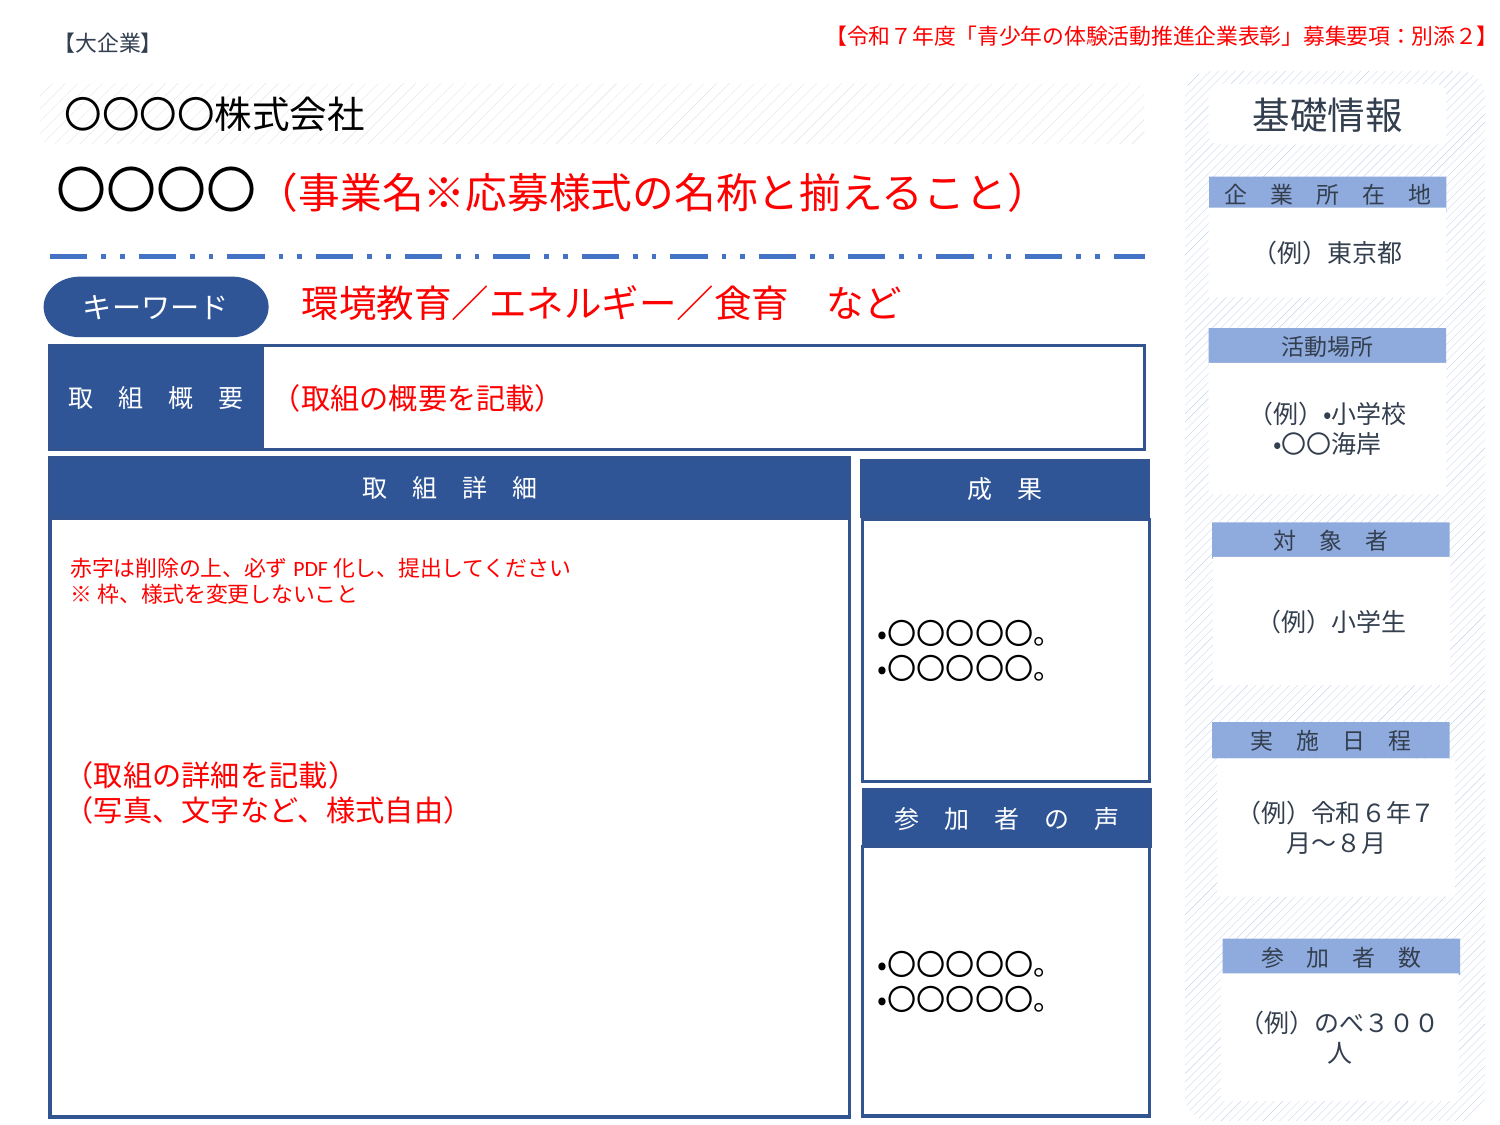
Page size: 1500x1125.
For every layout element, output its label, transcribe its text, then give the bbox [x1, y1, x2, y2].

text_box ・〇〇〇〇〇。 ・〇〇〇〇〇。 [862, 518, 1150, 782]
text_box 取 組 概 要 [49, 344, 263, 450]
text_box 成 果 [861, 459, 1150, 518]
text_box 対 象 者 [1211, 521, 1451, 560]
text_box 環境教育／エネルギー／食育 など [286, 272, 1087, 333]
text_box キーワード [42, 275, 270, 339]
text_box [1183, 70, 1487, 1123]
text_box （例）・小学校 ・〇〇海岸 [1208, 362, 1447, 496]
text_box （例）東京都 [1208, 207, 1447, 298]
text_box （例）のべ３００人 [1220, 972, 1460, 1102]
text_box （例）令和６年７月～８月 [1216, 758, 1456, 898]
text_box 企 業 所 在 地 [1208, 176, 1448, 214]
text_box ・〇〇〇〇〇。 ・〇〇〇〇〇。 [862, 846, 1150, 1117]
text_box [39, 82, 1146, 146]
text_box 参 加 者 数 [1222, 938, 1461, 976]
text_box 赤字は削除の上、必ずPDF化し、提出してください ※枠、様式を変更しないこと [55, 547, 750, 615]
text_box 〇〇〇〇株式会社 [49, 83, 488, 144]
text_box 参 加 者 の 声 [863, 789, 1151, 848]
text_box 【令和７年度「青少年の体験活動推進企業表彰」募集要項：別添２】 [810, 15, 1500, 57]
text_box （例）小学生 [1212, 556, 1451, 686]
text_box 活動場所 [1208, 327, 1447, 362]
text_box （取組の詳細を記載） （写真、文字など、様式自由） [49, 519, 851, 1118]
text_box 実 施 日 程 [1211, 721, 1451, 759]
text_box 【大企業】 [39, 22, 224, 64]
text_box 取 組 詳 細 [49, 456, 851, 519]
text_box 〇〇〇〇（事業名※応募様式の名称と揃えること） [42, 150, 1155, 226]
text_box 基礎情報 [1207, 83, 1448, 146]
text_box （取組の概要を記載） [256, 344, 1146, 451]
